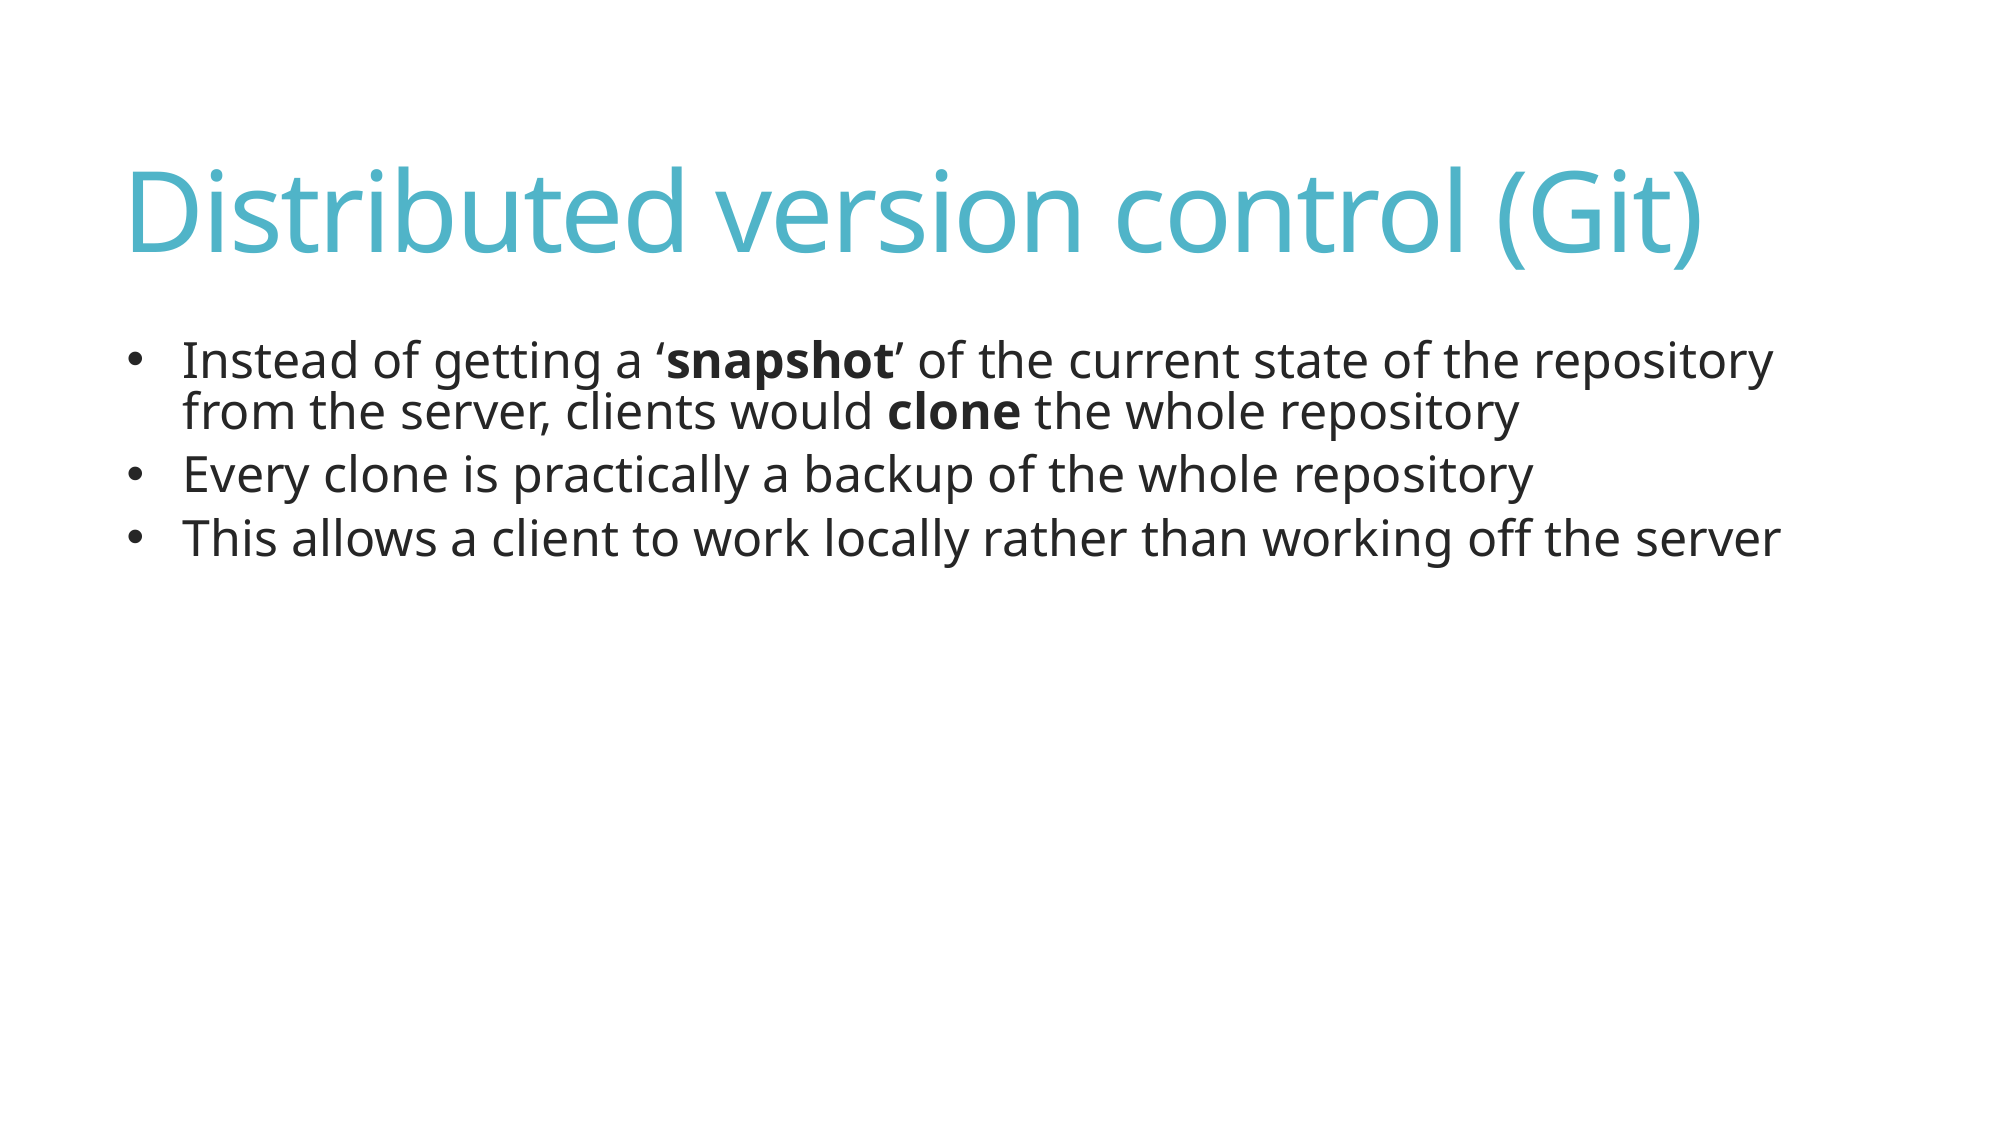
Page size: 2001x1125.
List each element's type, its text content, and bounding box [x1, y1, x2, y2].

list Instead of getting a ‘snapshot’ of the current state of the repository from the server, clients would clone the whole repository Every clone is practically a backup of the whole repository This allows a client to work locally rather than working off the server [111, 329, 1876, 948]
title Distributed version control (Git) [107, 81, 1875, 354]
